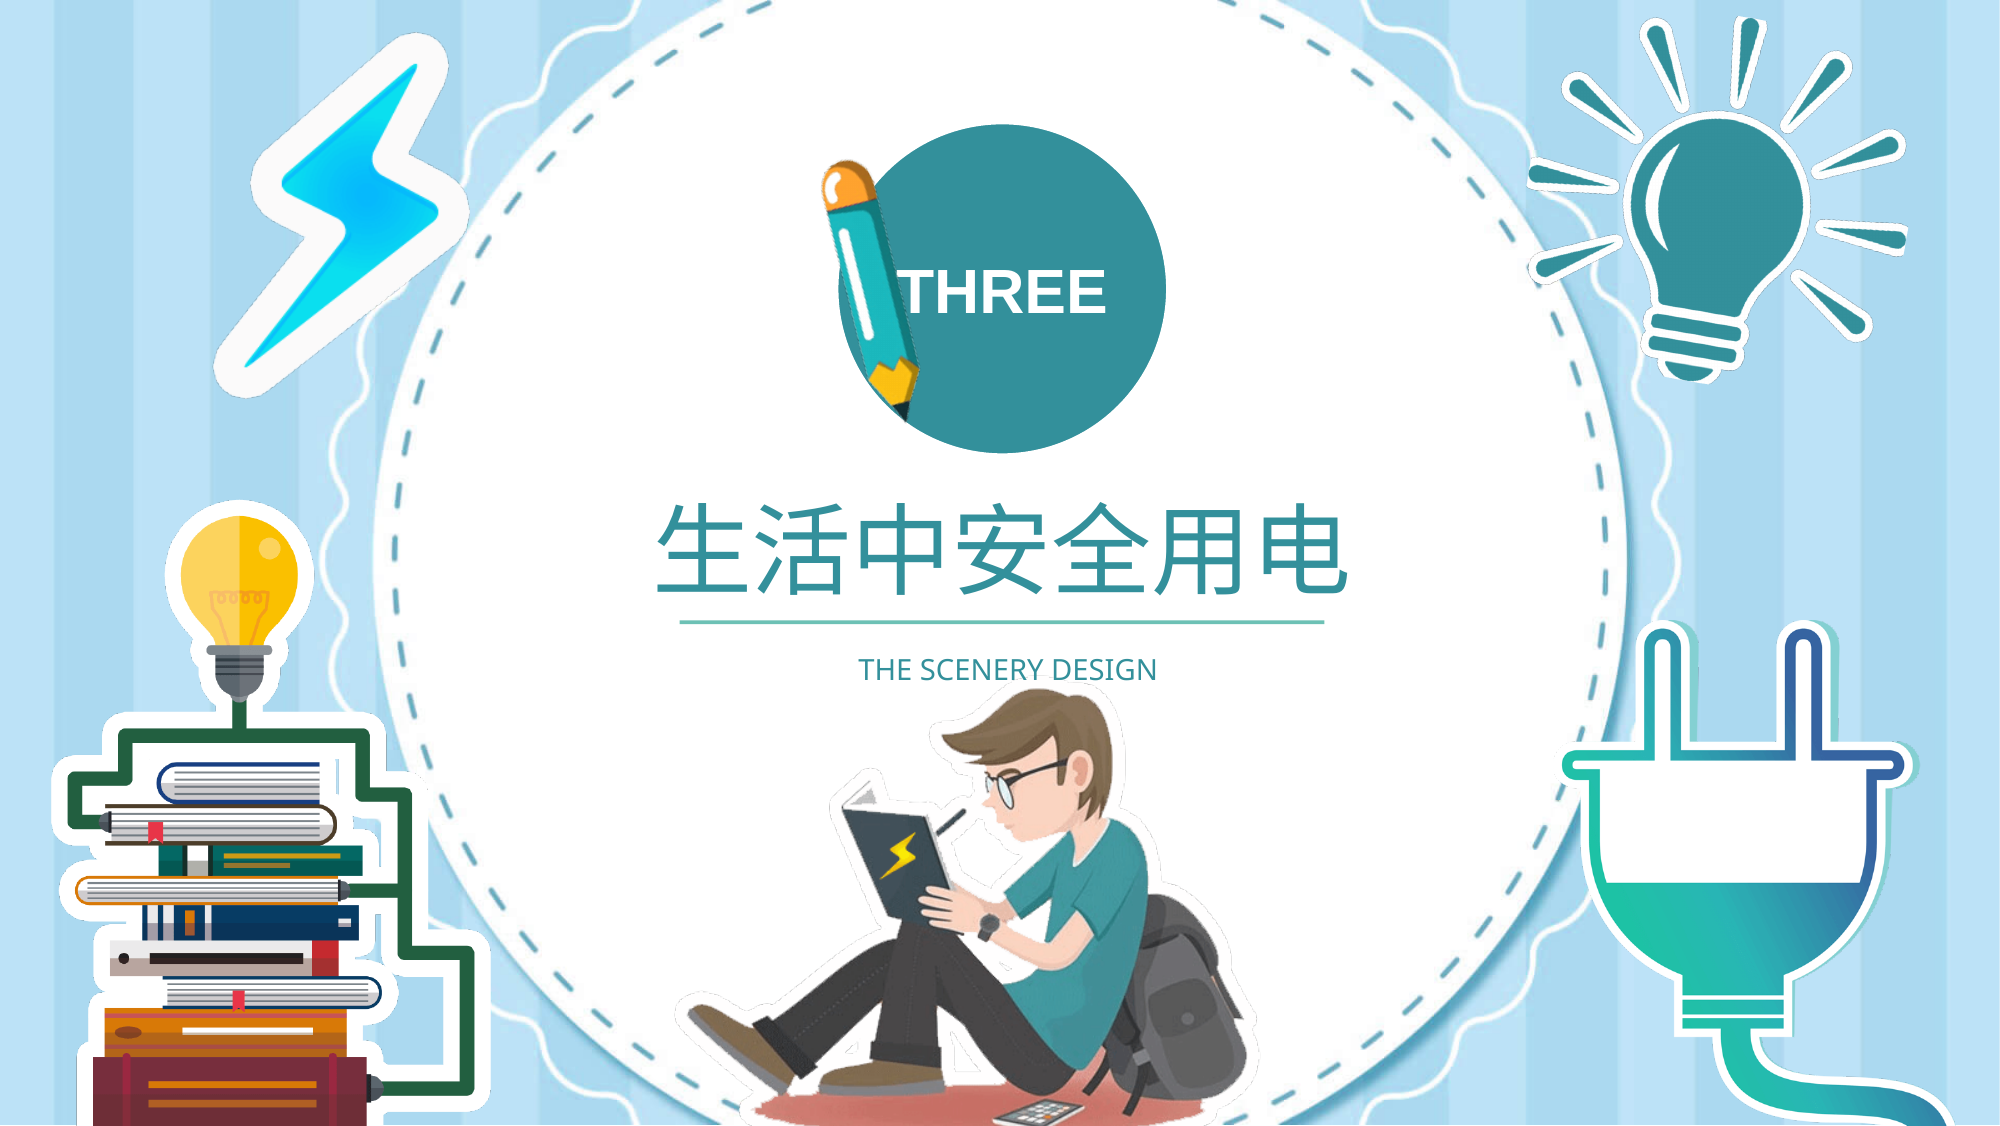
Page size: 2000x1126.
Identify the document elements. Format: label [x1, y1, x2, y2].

text_box [633, 479, 1371, 695]
picture [0, 0, 2000, 1126]
